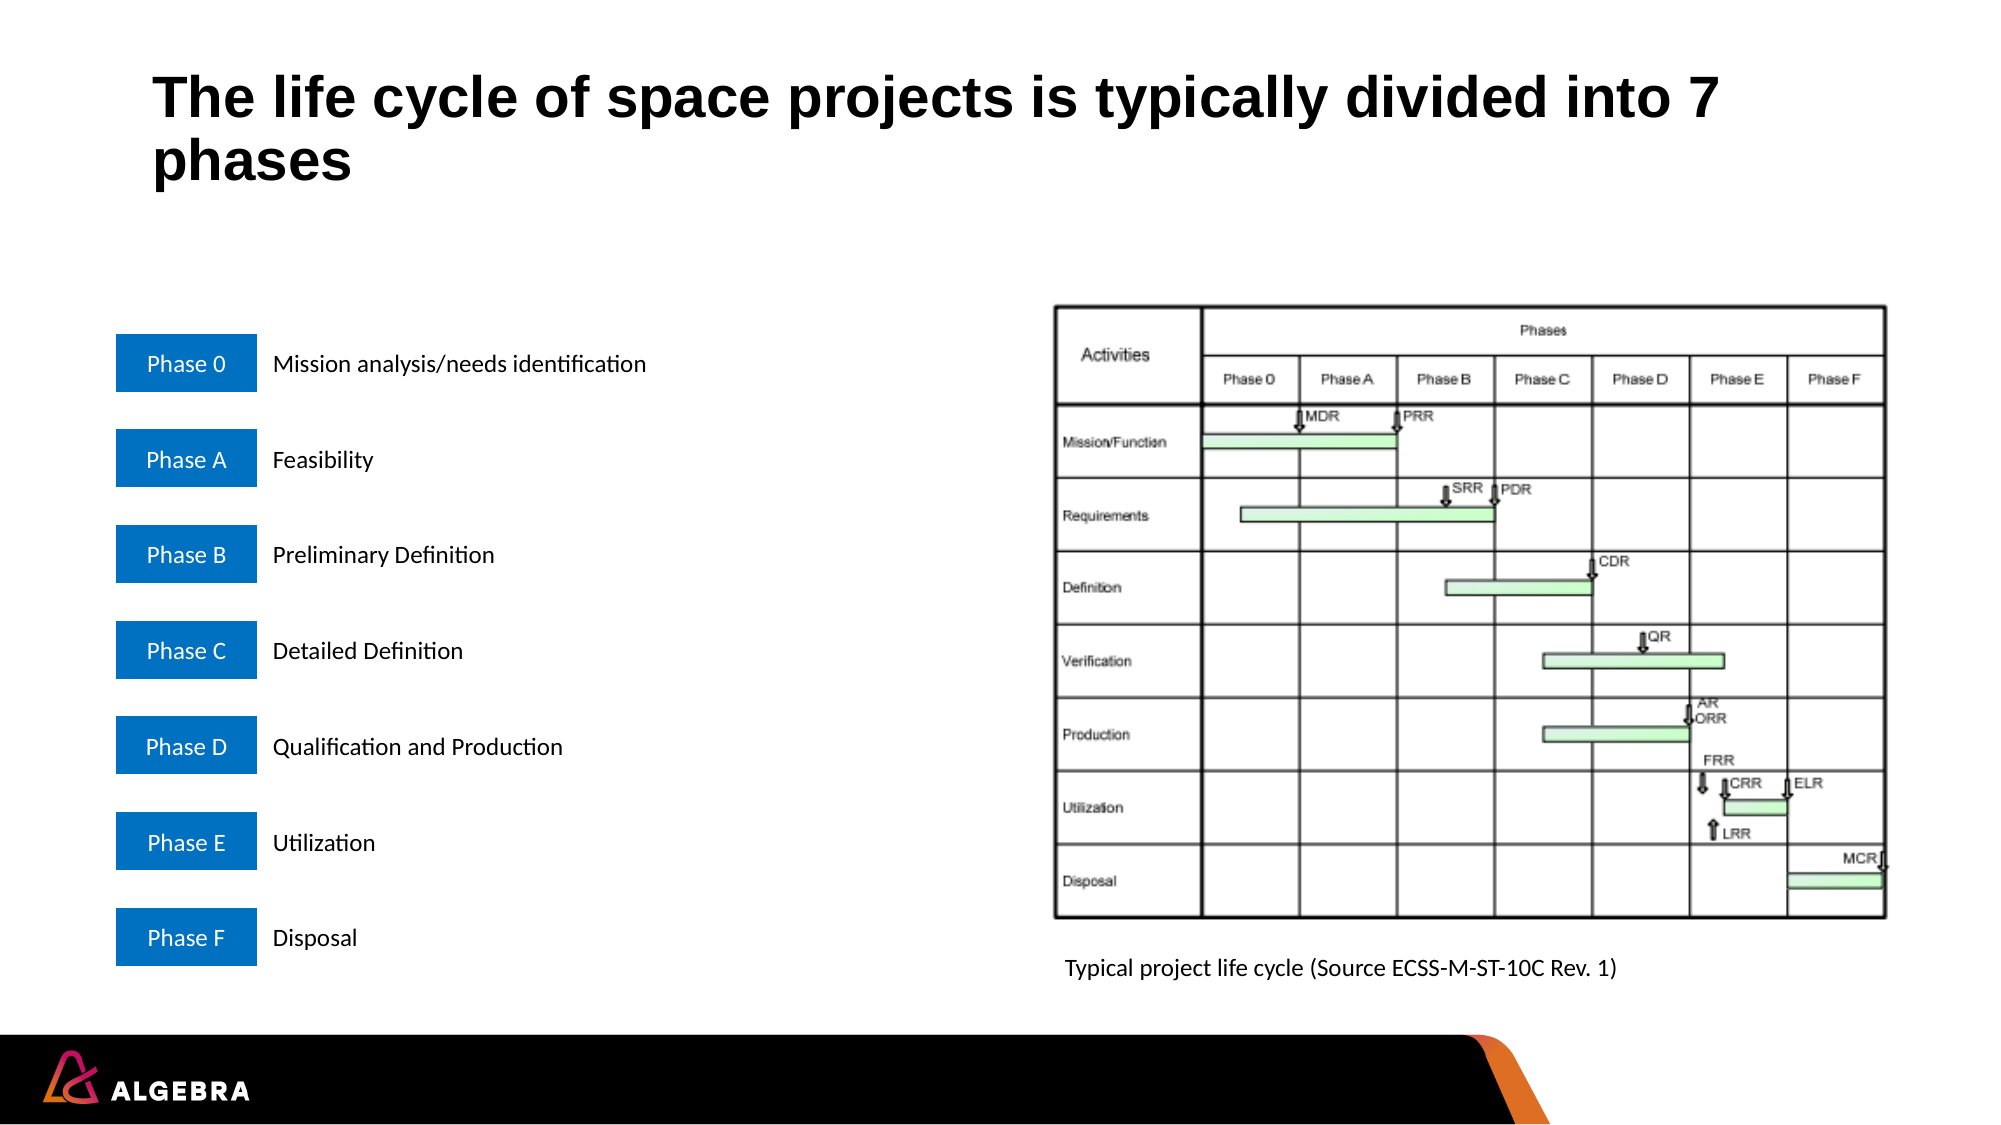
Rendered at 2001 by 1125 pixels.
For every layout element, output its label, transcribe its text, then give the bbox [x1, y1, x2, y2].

picture [0, 1034, 1733, 1125]
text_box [114, 810, 950, 871]
text_box Typical project life cycle (Source ECSS-M-ST-10C Rev. 1) [1049, 936, 1901, 998]
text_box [114, 619, 950, 680]
picture [1049, 294, 1902, 932]
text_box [114, 906, 950, 967]
title The life cycle of space projects is typically divided into 7 phases [137, 59, 1863, 278]
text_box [114, 332, 950, 393]
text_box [114, 715, 950, 776]
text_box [114, 523, 950, 584]
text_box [114, 428, 950, 489]
